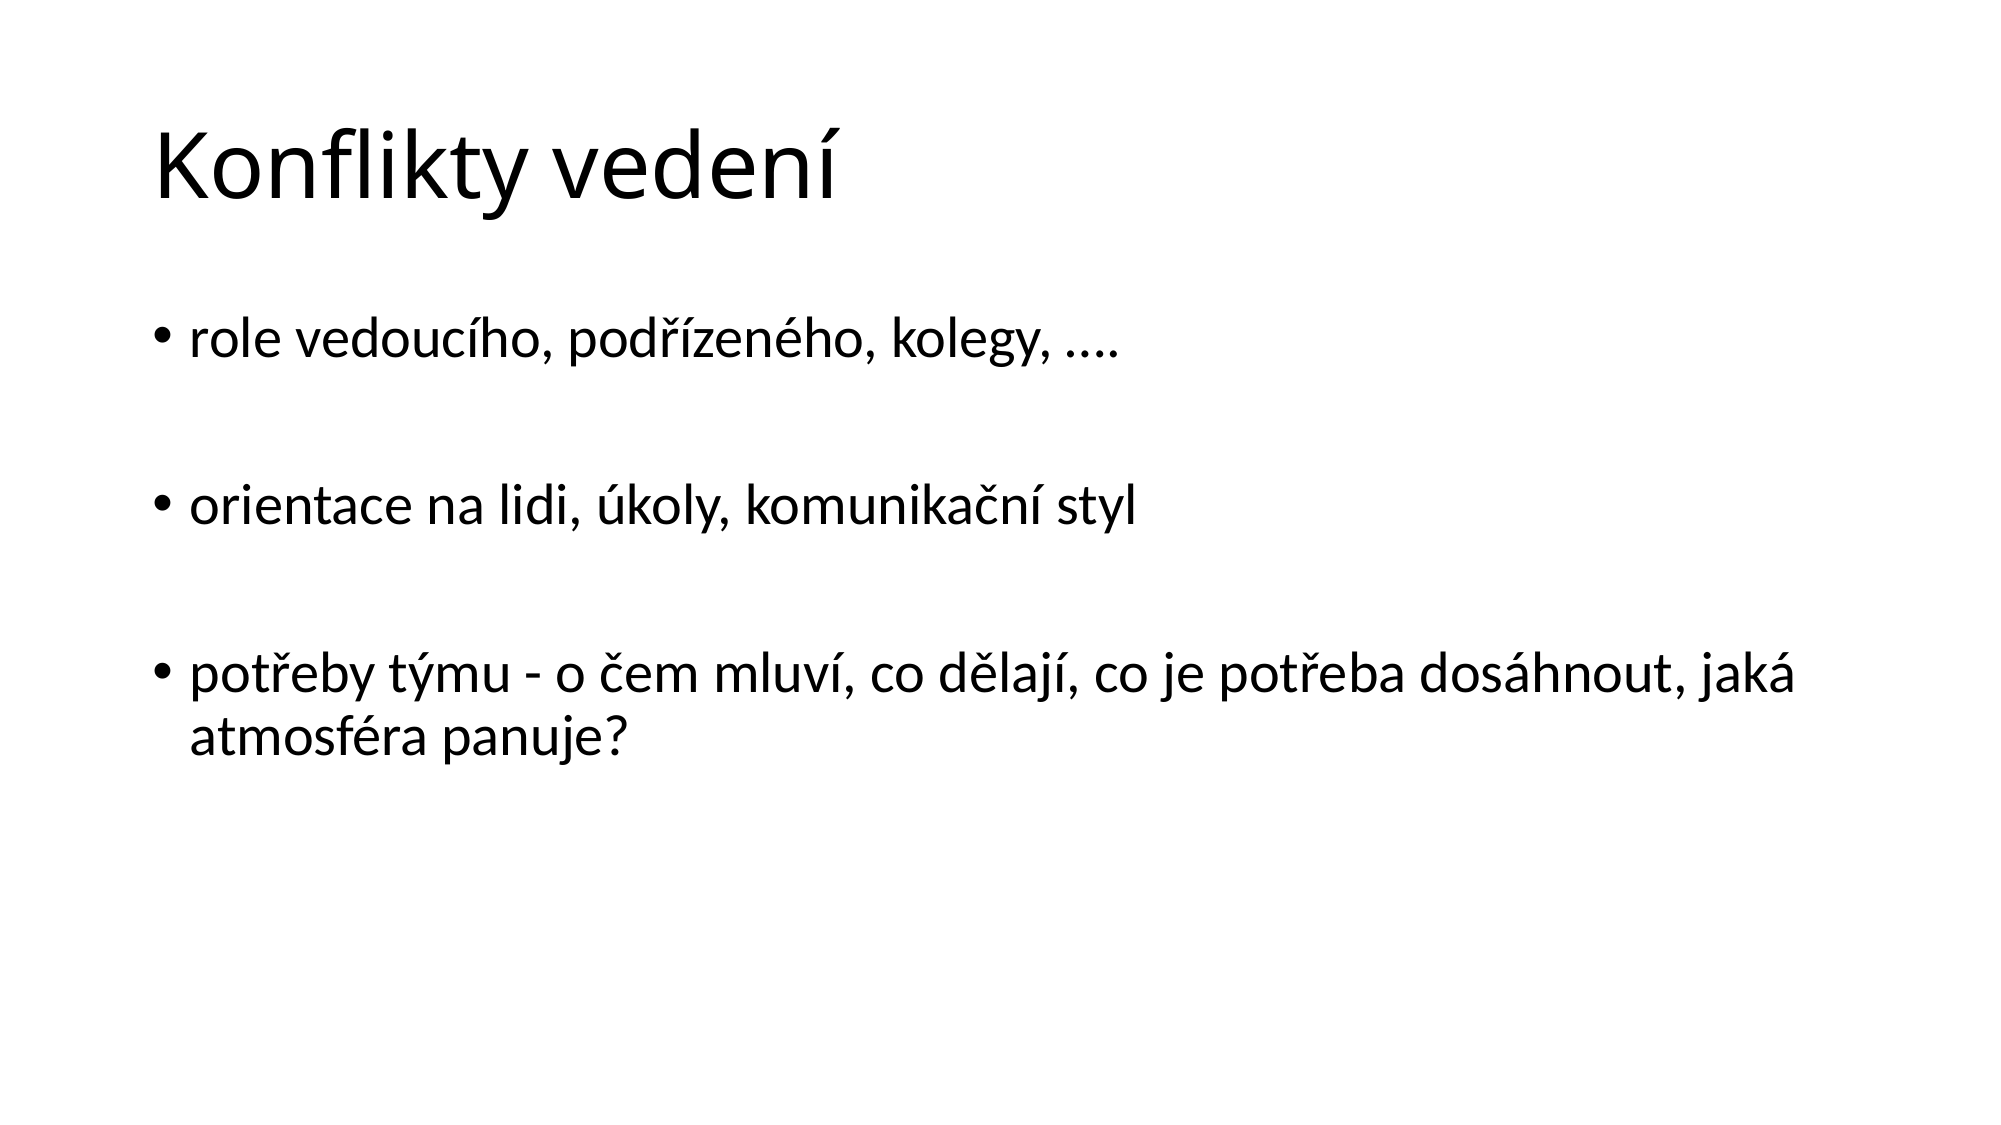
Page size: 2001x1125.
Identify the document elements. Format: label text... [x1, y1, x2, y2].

title Konflikty vedení [137, 59, 1863, 278]
list role vedoucího, podřízeného, kolegy, …. orientace na lidi, úkoly, komunikační styl potřeby týmu - o čem mluví, co dělají, co je potřeba dosáhnout, jaká atmosféra panuje? [137, 299, 1863, 1014]
